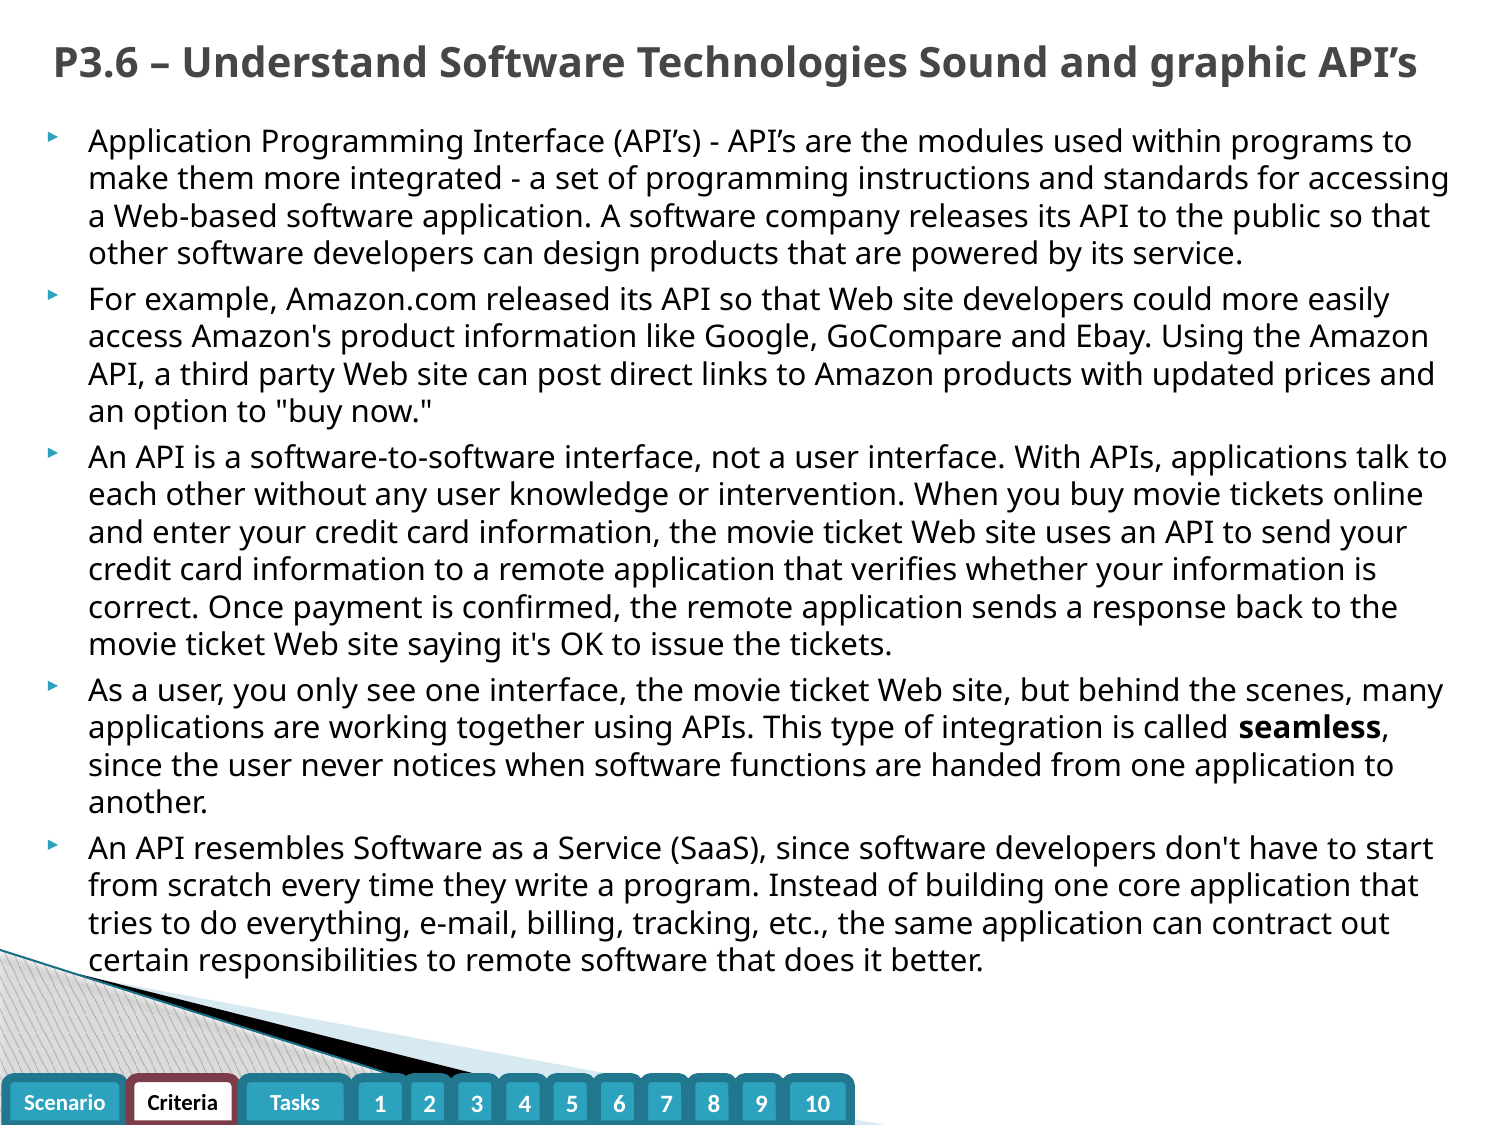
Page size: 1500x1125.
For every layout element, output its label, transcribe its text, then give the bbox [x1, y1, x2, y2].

list Application Programming Interface (API’s) - API’s are the modules used within programs to make them more integrated - a set of programming instructions and standards for accessing a Web-based software application. A software company releases its API to the public so that other software developers can design products that are powered by its service. For example, Amazon.com released its API so that Web site developers could more easily access Amazon's product information like Google, GoCompare and Ebay. Using the Amazon API, a third party Web site can post direct links to Amazon products with updated prices and an option to "buy now." An API is a software-to-software interface, not a user interface. With APIs, applications talk to each other without any user knowledge or intervention. When you buy movie tickets online and enter your credit card information, the movie ticket Web site uses an API to send your credit card information to a remote application that verifies whether your information is correct. Once payment is confirmed, the remote application sends a response back to the movie ticket Web site saying it's OK to issue the tickets. As a user, you only see one interface, the movie ticket Web site, but behind the scenes, many applications are working together using APIs. This type of integration is called seamless, since the user never notices when software functions are handed from one application to another. An API resembles Software as a Service (SaaS), since software developers don't have to start from scratch every time they write a program. Instead of building one core application that tries to do everything, e-mail, billing, tracking, etc., the same application can contract out certain responsibilities to remote software that does it better.­ [29, 113, 1471, 1047]
title P3.6 – Understand Software Technologies Sound and graphic API’s [37, 19, 1471, 102]
